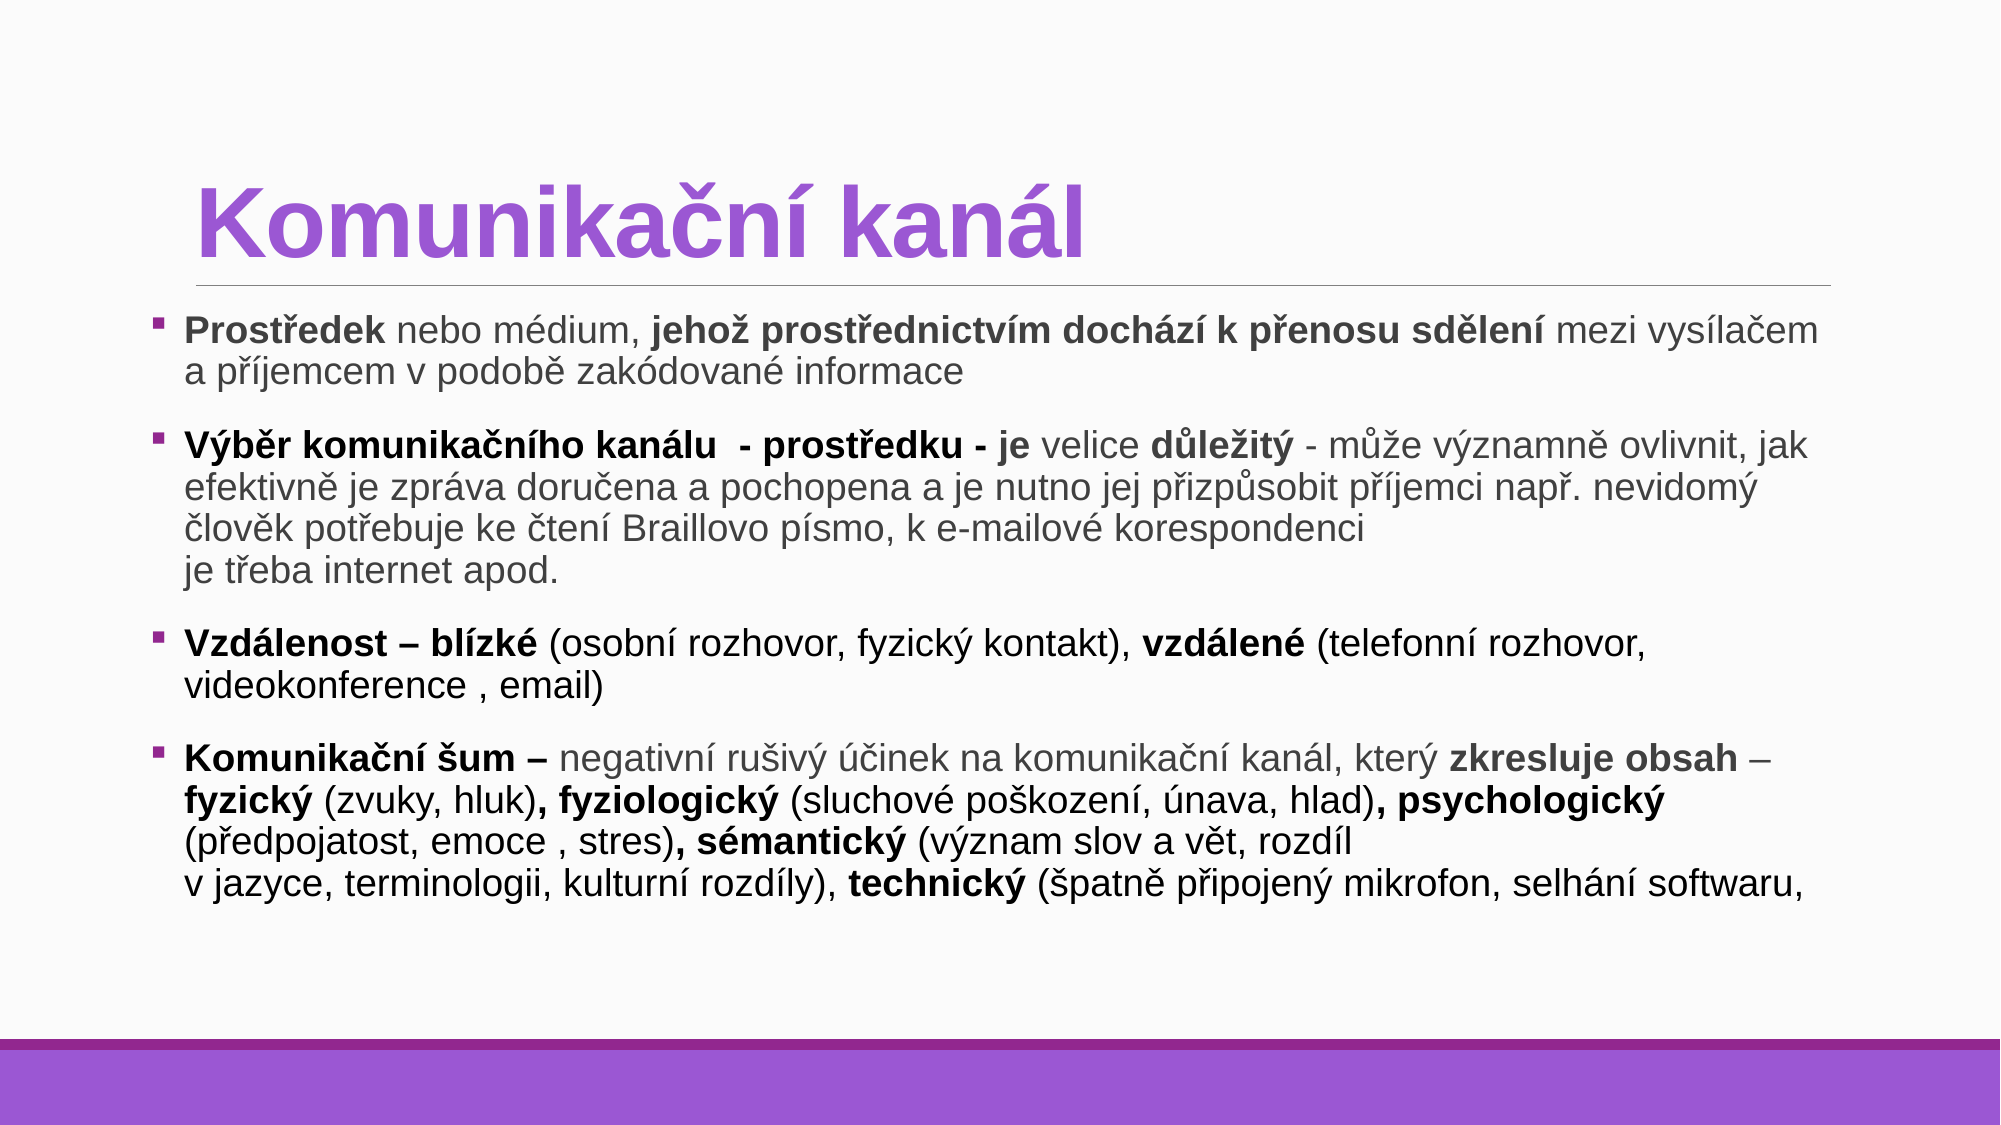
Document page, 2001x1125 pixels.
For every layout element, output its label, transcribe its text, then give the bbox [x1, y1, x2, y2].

list Prostředek nebo médium, jehož prostřednictvím dochází k přenosu sdělení mezi vysílačem a příjemcem v podobě zakódované informace Výběr komunikačního kanálu - prostředku - je velice důležitý - může významně ovlivnit, jak efektivně je zpráva doručena a pochopena a je nutno jej přizpůsobit příjemci např. nevidomý člověk potřebuje ke čtení Braillovo písmo, k e-mailové korespondenci je třeba internet apod. Vzdálenost – blízké (osobní rozhovor, fyzický kontakt), vzdálené (telefonní rozhovor, videokonference , email) Komunikační šum – negativní rušivý účinek na komunikační kanál, který zkresluje obsah – fyzický (zvuky, hluk), fyziologický (sluchové poškození, únava, hlad), psychologický (předpojatost, emoce , stres), sémantický (význam slov a vět, rozdíl v jazyce, terminologii, kulturní rozdíly), technický (špatně připojený mikrofon, selhání softwaru, [149, 302, 1850, 950]
title Komunikační kanál [180, 47, 1830, 285]
